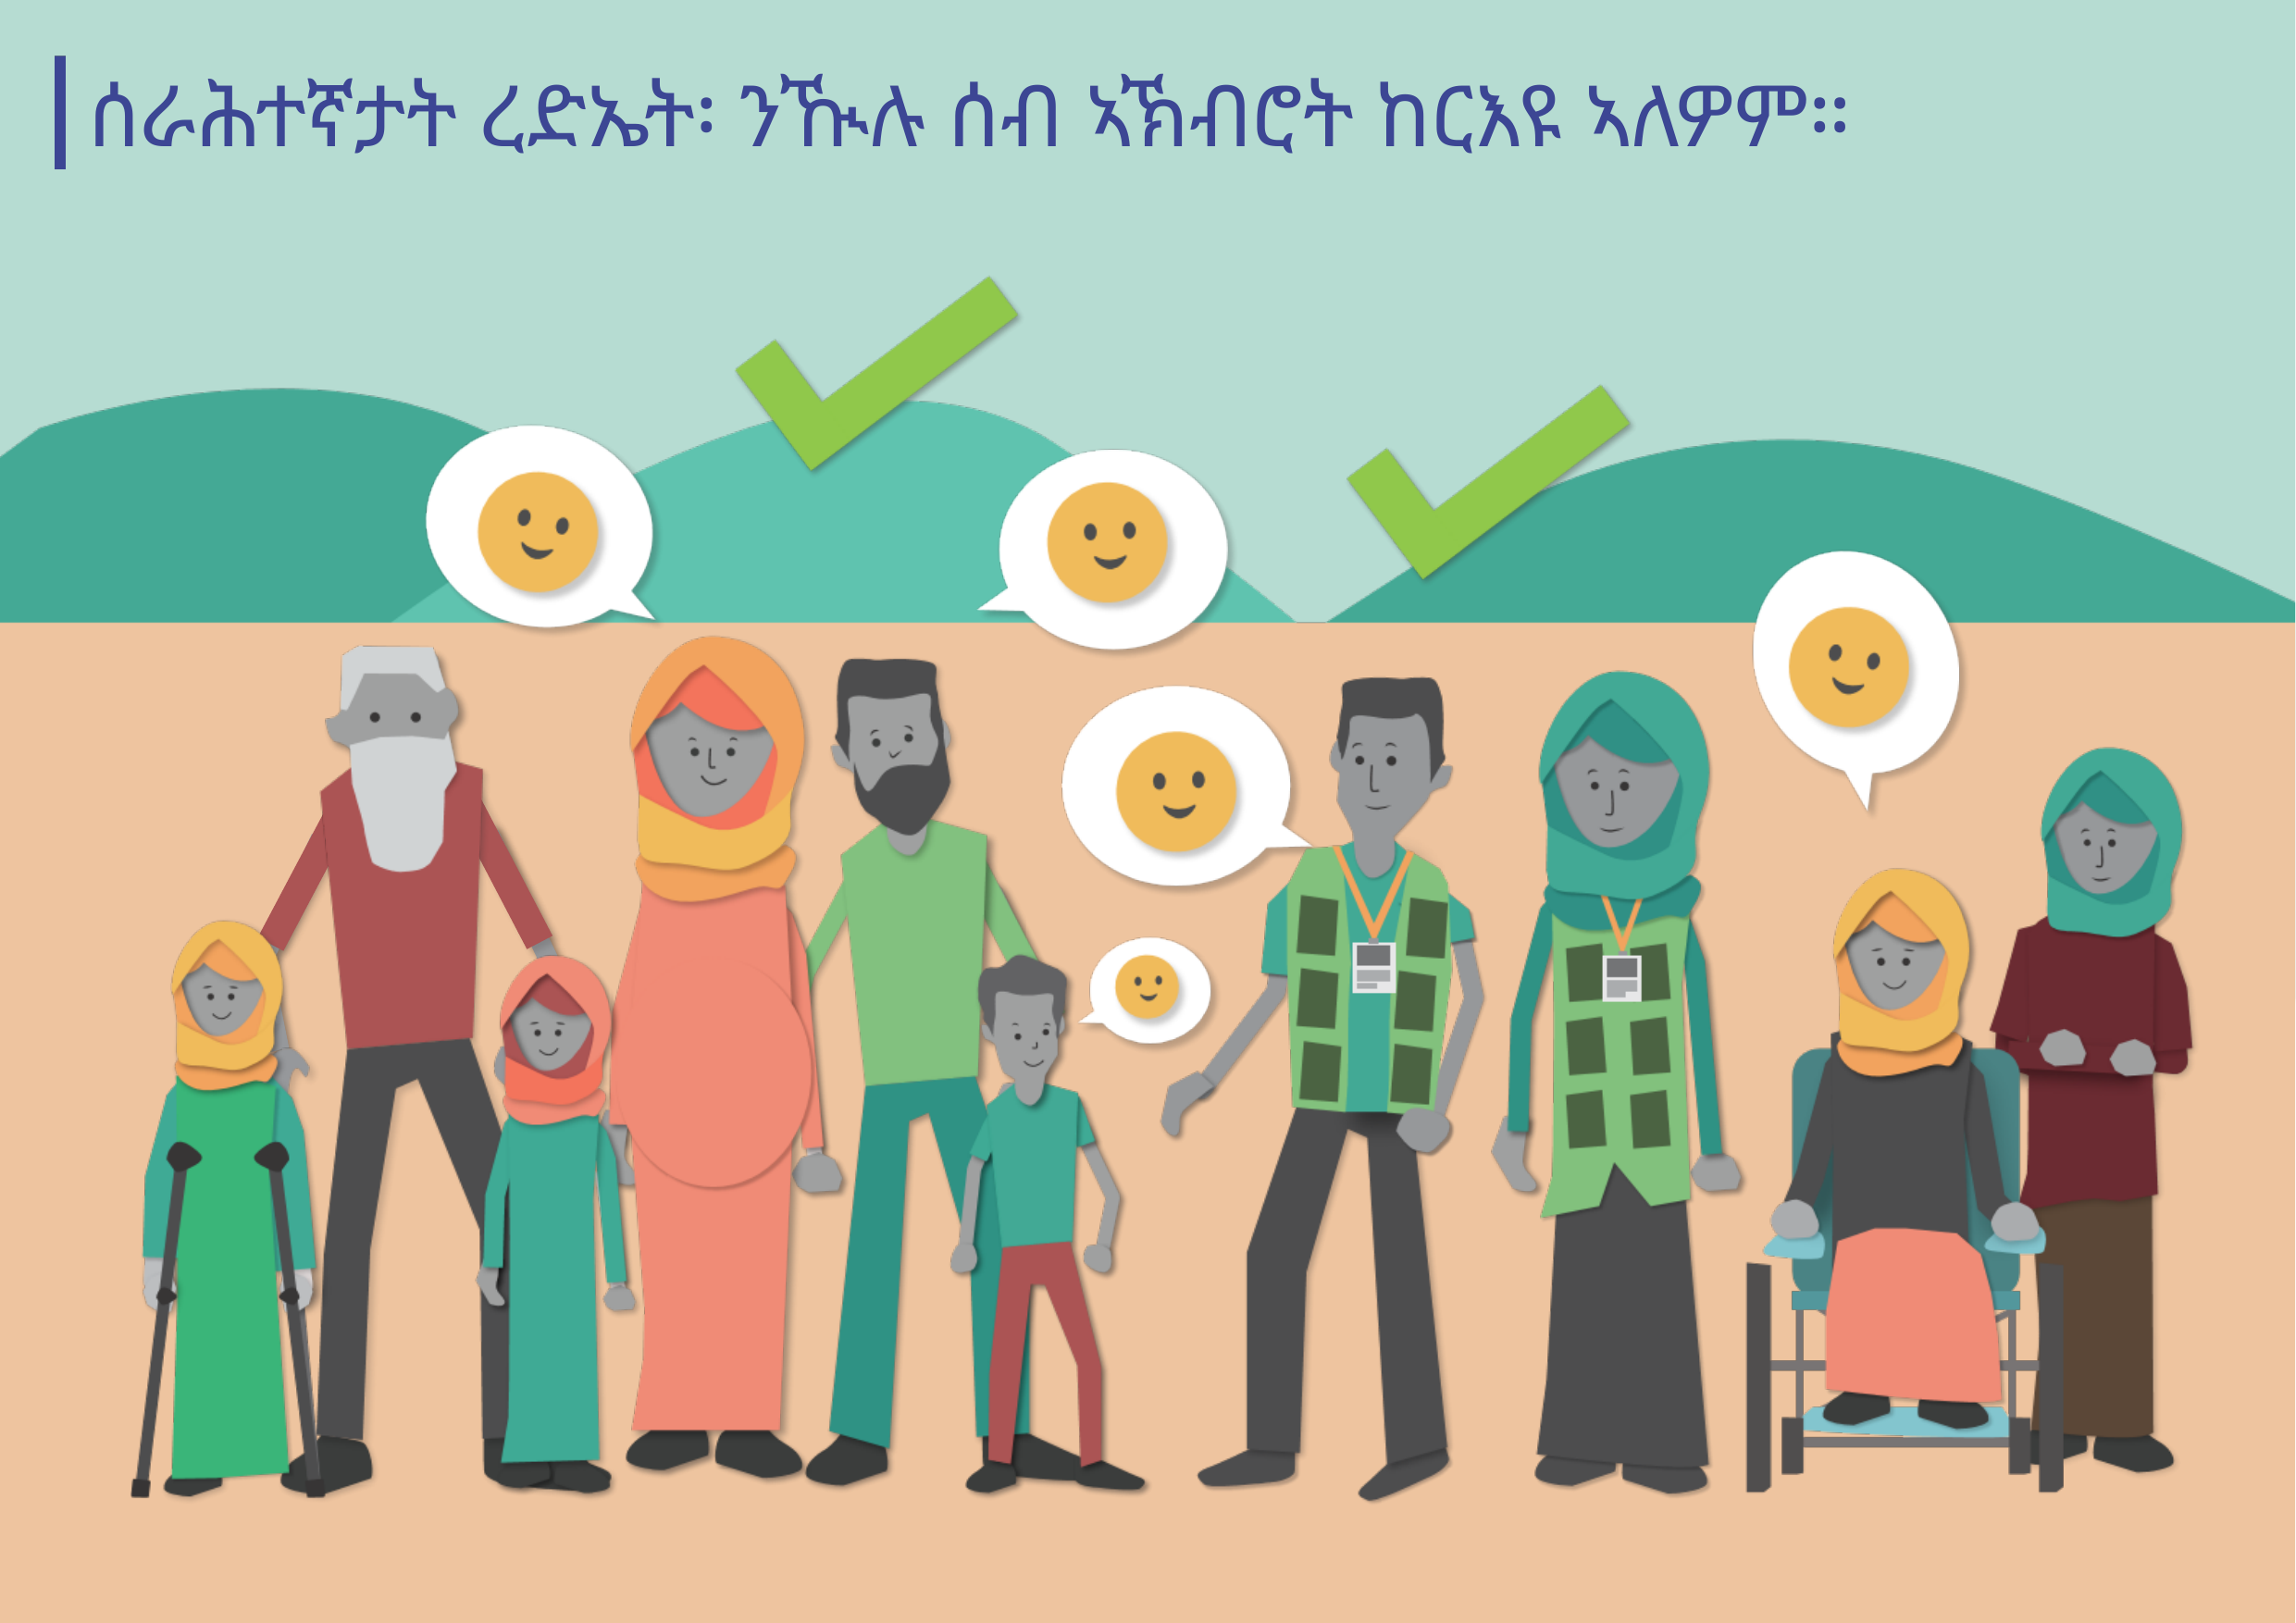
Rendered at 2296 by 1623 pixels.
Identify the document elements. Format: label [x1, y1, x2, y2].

text_box [0, 0, 2296, 1623]
